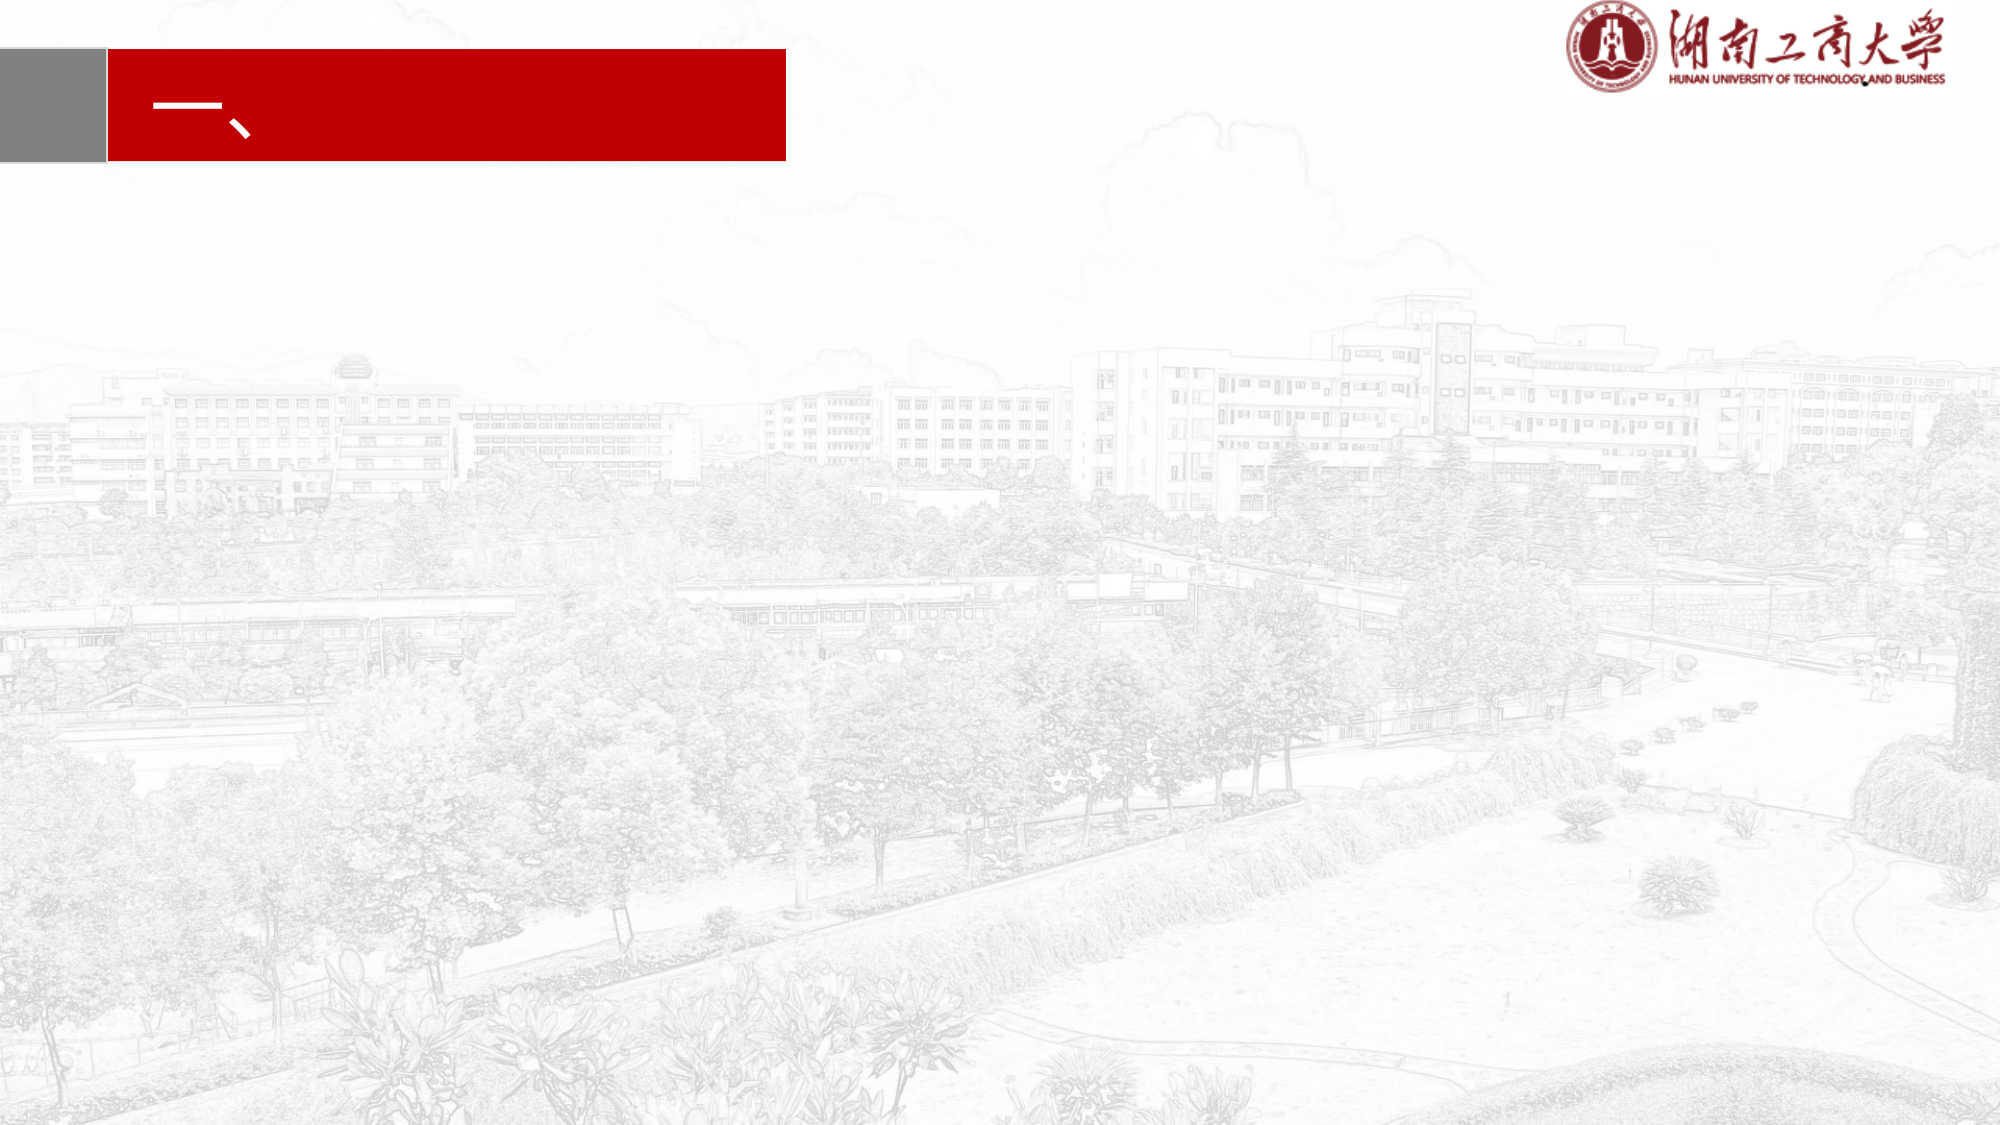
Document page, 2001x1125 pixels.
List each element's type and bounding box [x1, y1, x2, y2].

picture [0, 0, 2001, 1125]
text_box [0, 47, 787, 164]
